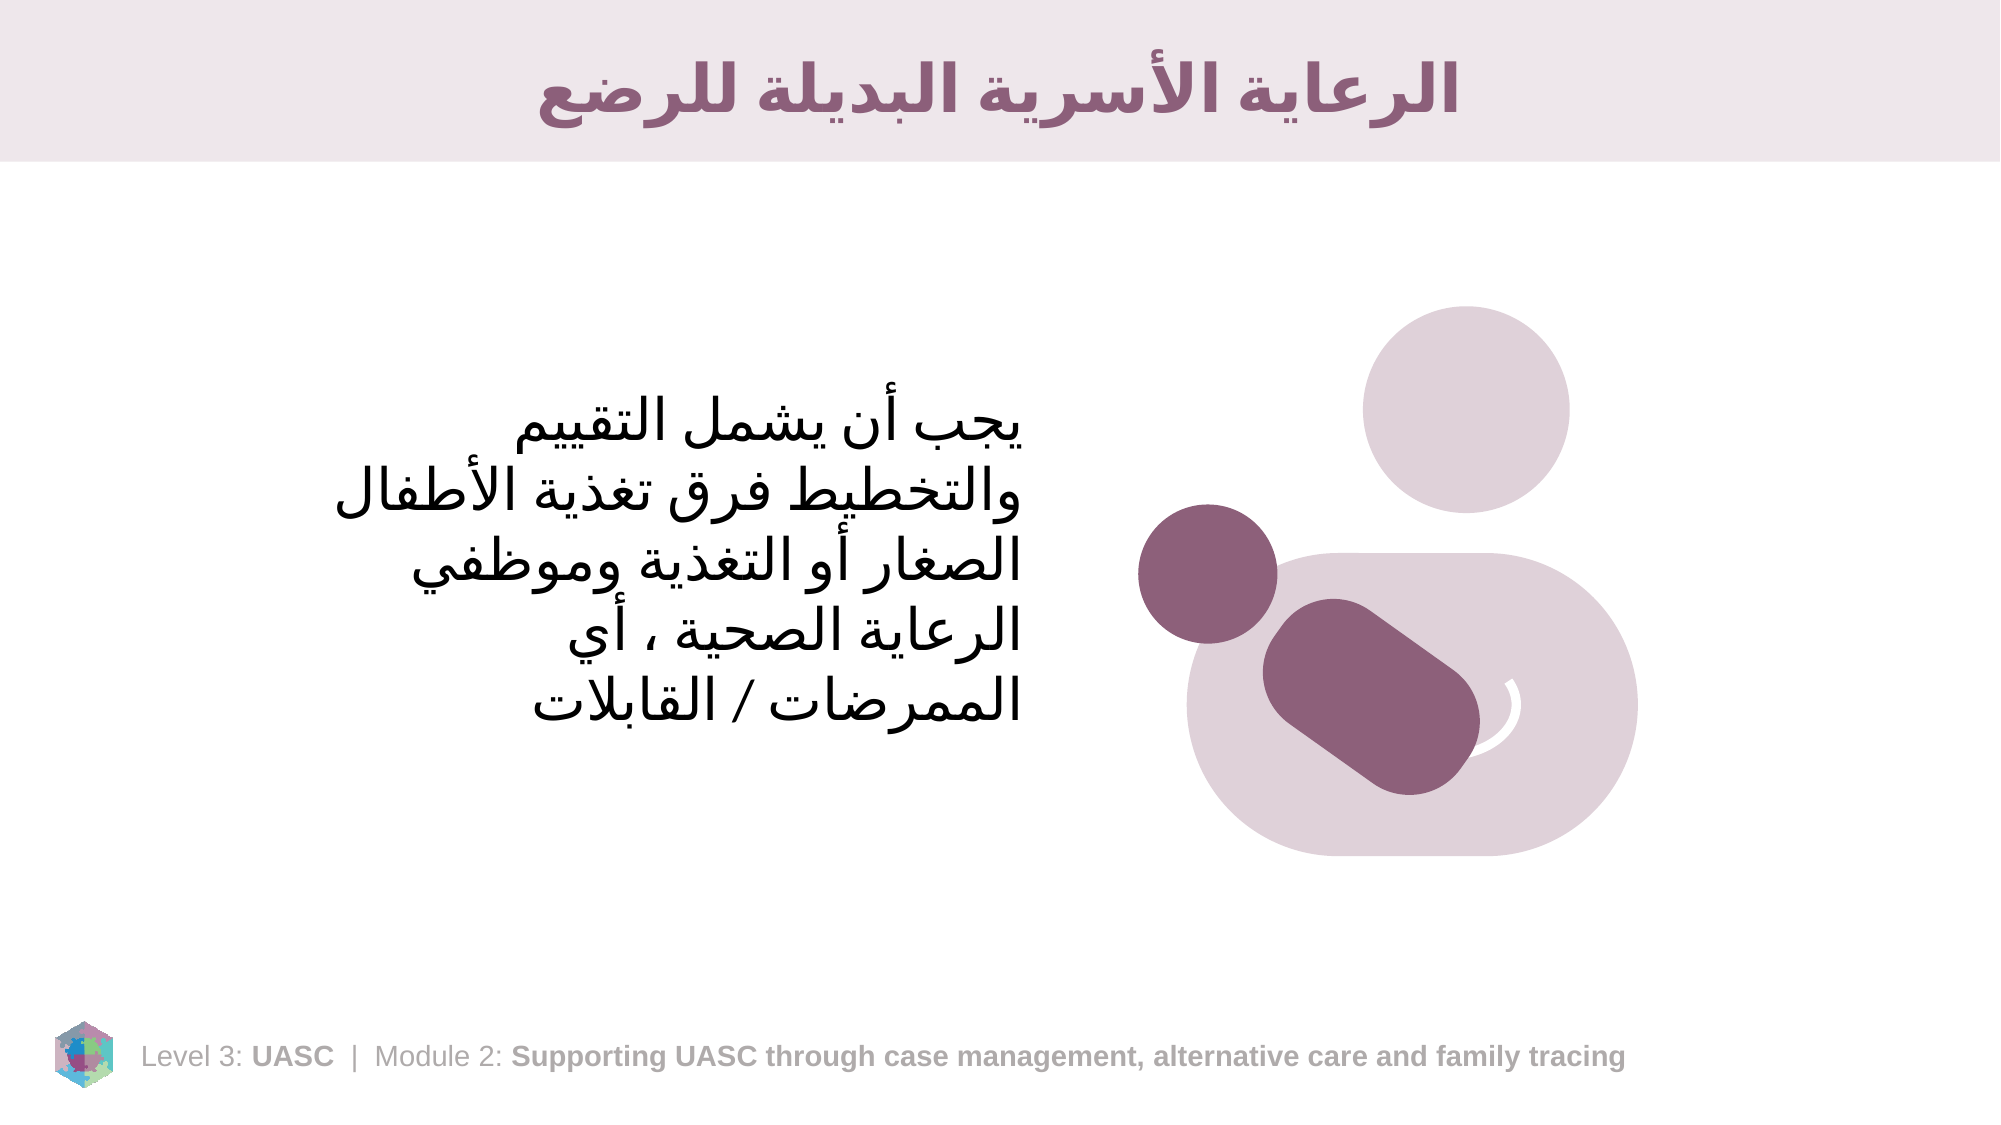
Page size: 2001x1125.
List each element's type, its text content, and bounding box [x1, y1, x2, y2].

title الرعاية الأسرية البديلة للرضع [137, 19, 1863, 163]
picture [55, 1021, 113, 1088]
text_box يجب أن يشمل التقييم والتخطيط فرق تغذية الأطفال الصغار أو التغذية وموظفي الرعاية الصحية ، أي الممرضات / القابلات [300, 374, 1040, 834]
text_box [1137, 305, 1639, 857]
